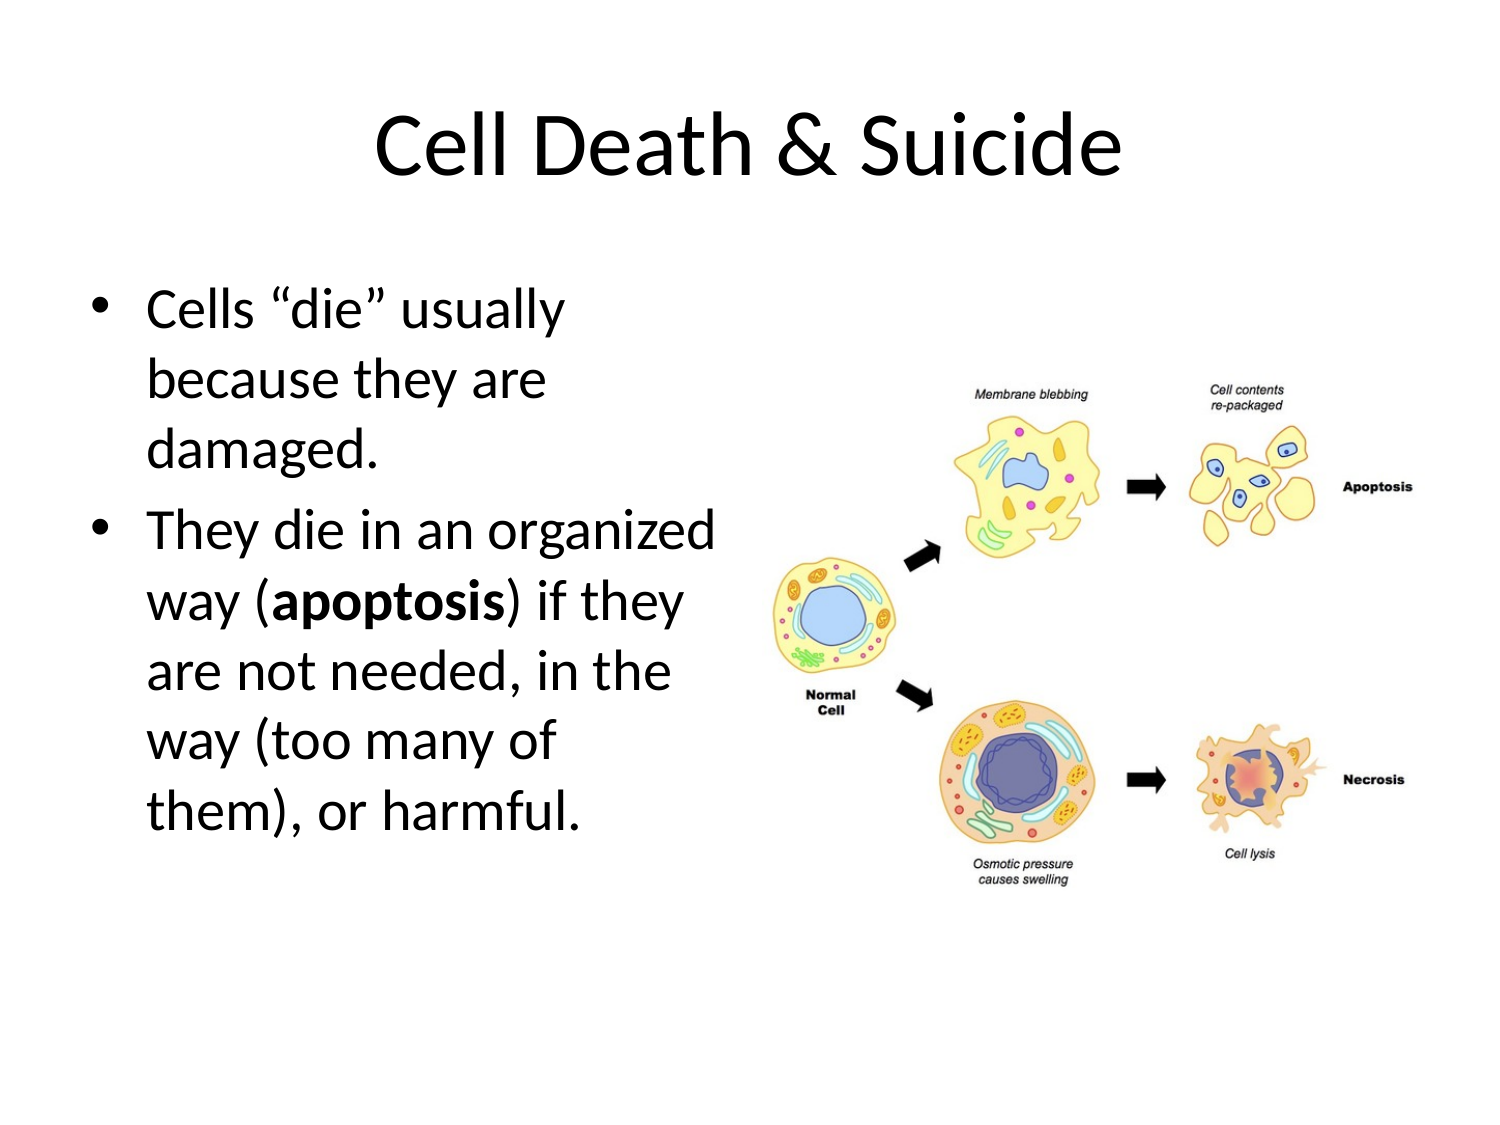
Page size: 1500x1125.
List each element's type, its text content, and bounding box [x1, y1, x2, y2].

list Cells “die” usually because they are damaged. They die in an organized way (apoptosis) if they are not needed, in the way (too many of them), or harmful. [75, 262, 738, 1005]
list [762, 262, 1426, 1006]
title Cell Death & Suicide [75, 45, 1425, 233]
